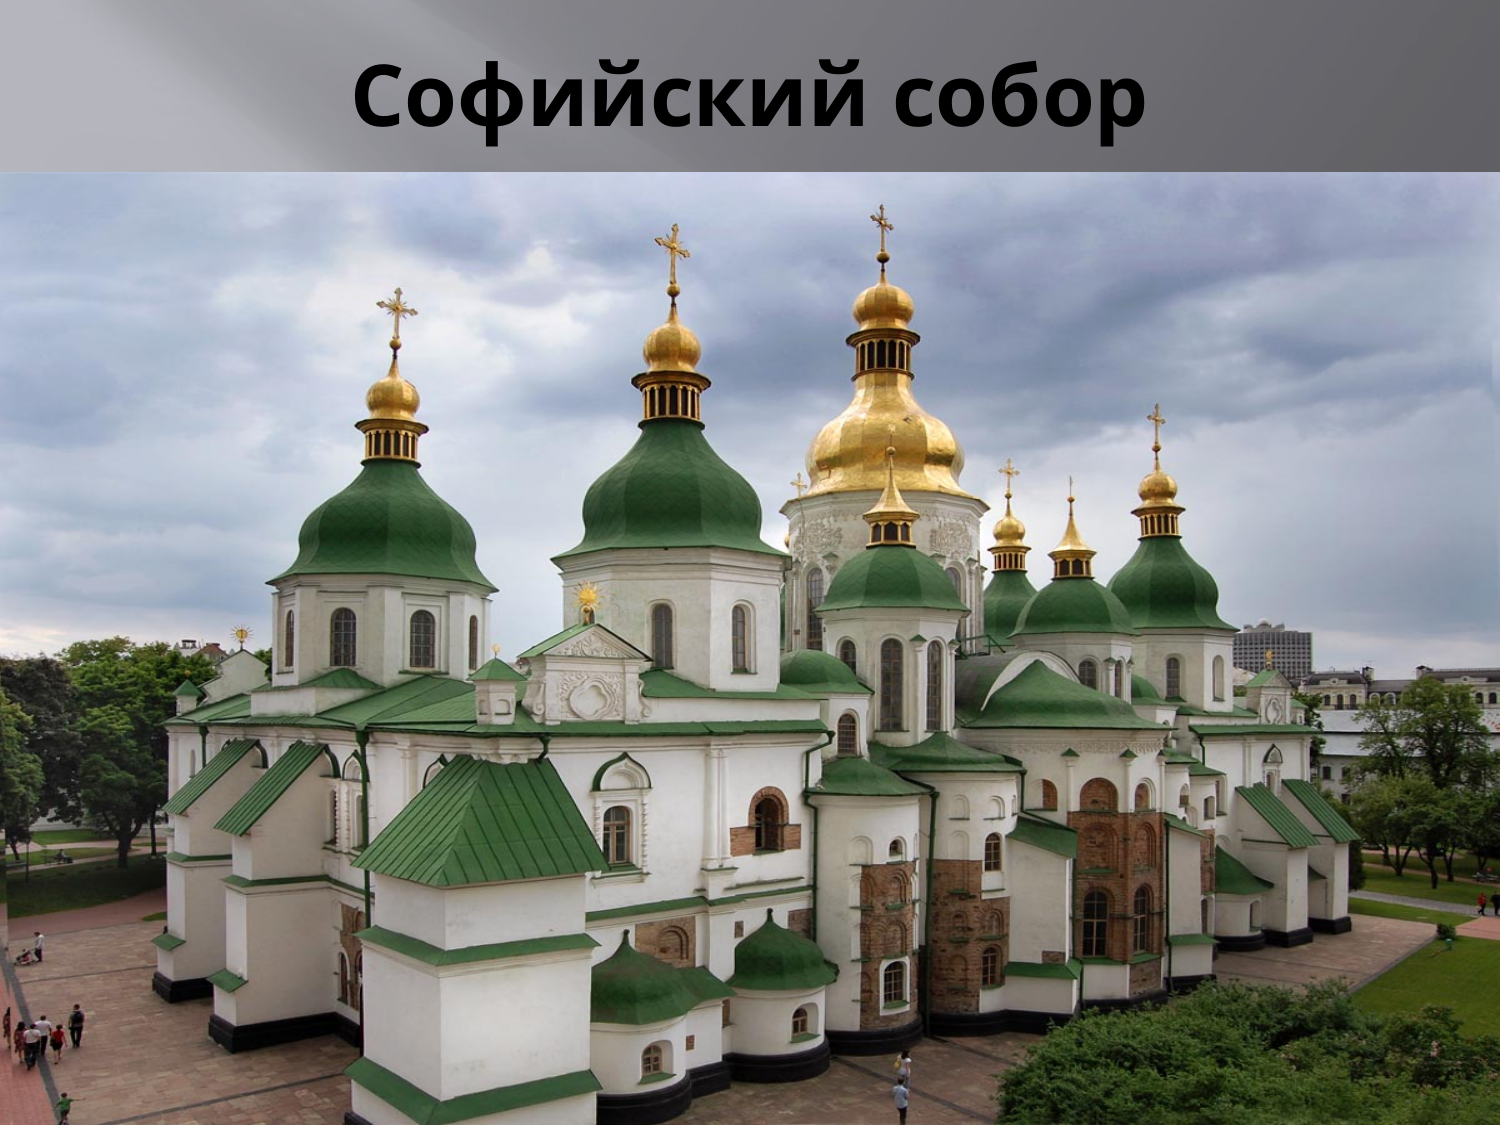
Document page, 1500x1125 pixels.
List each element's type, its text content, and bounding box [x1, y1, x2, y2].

picture [0, 172, 1500, 1125]
title Софийский собор [75, 0, 1425, 172]
